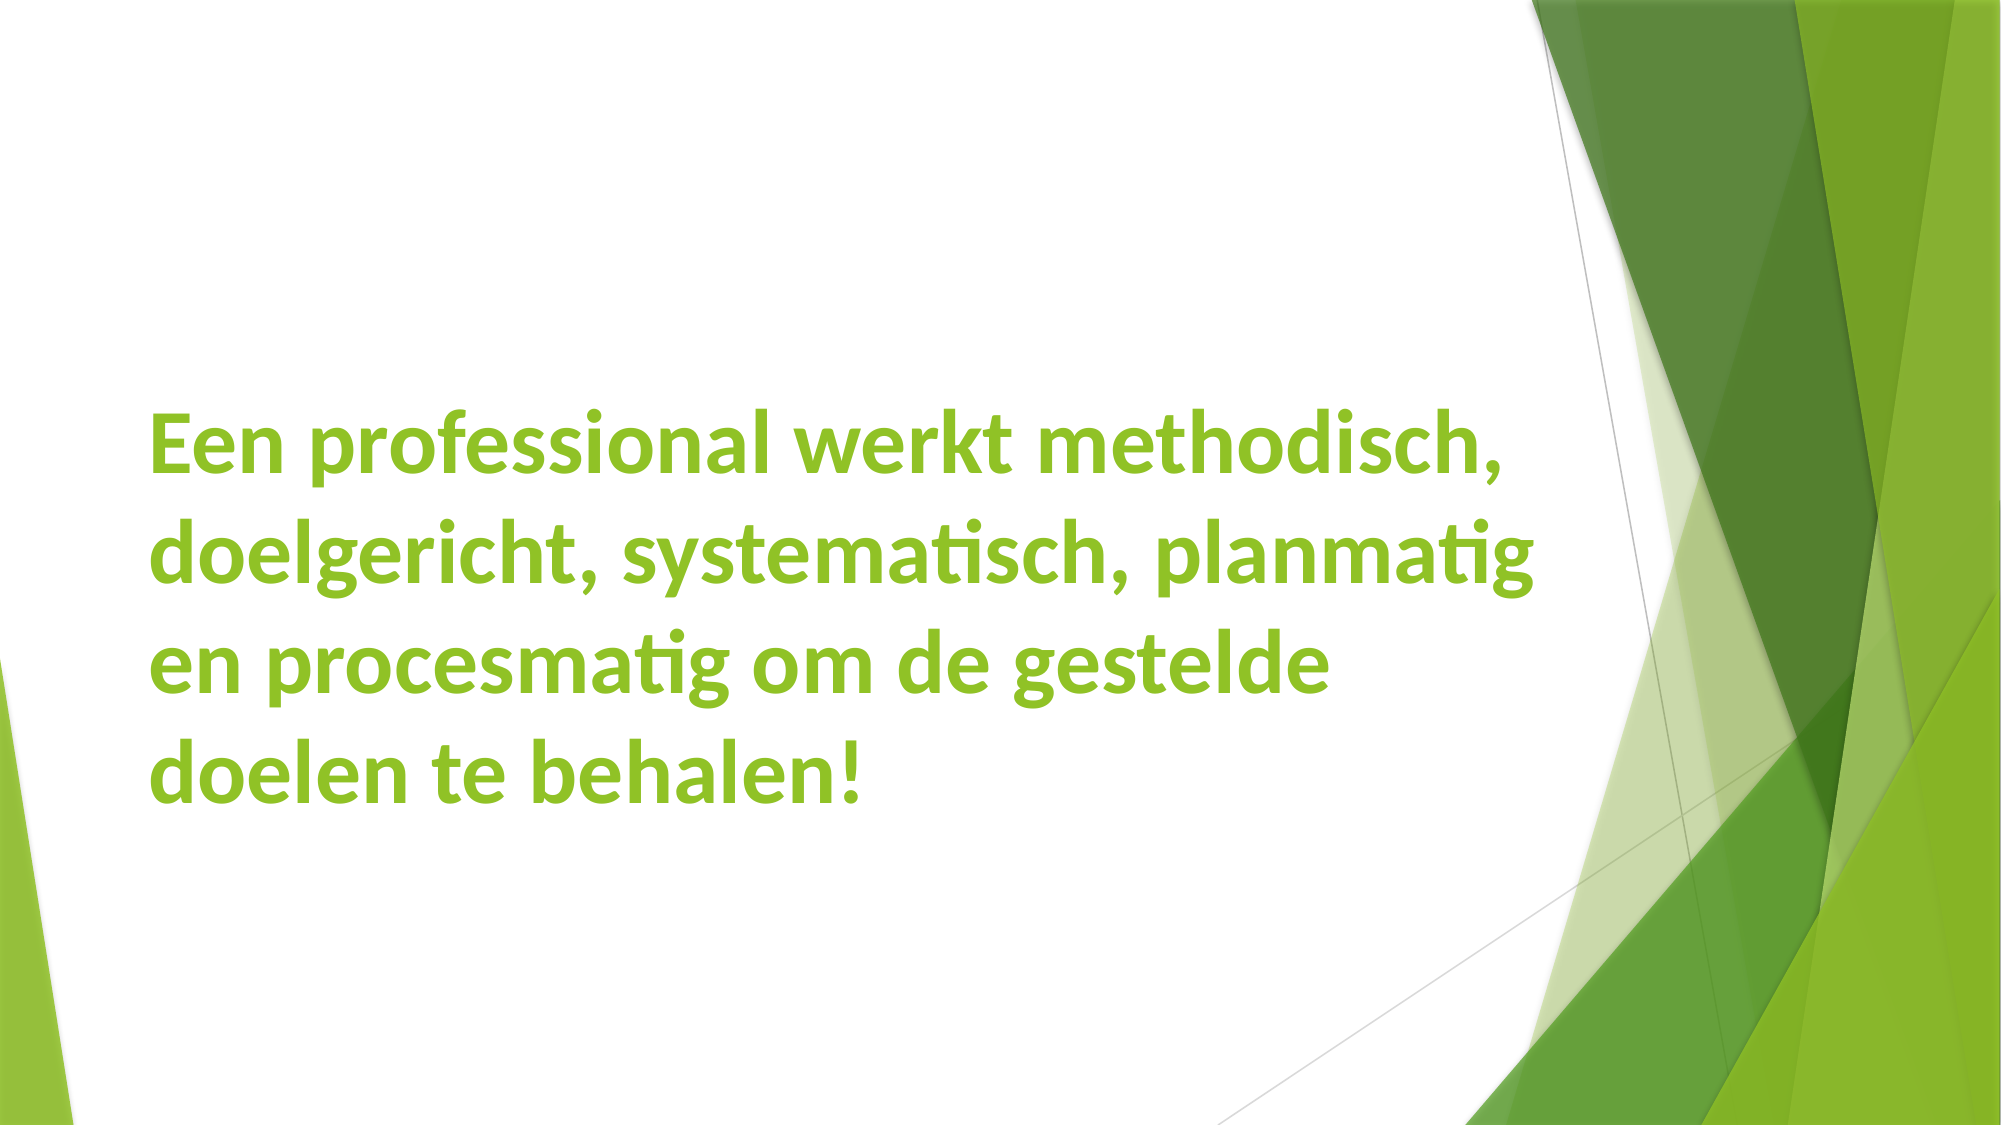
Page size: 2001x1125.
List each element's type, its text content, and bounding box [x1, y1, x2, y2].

text_box Een professional werkt methodisch, doelgericht, systematisch, planmatig en procesmatig om de gestelde doelen te behalen! [133, 374, 1624, 909]
title [173, 60, 1584, 277]
